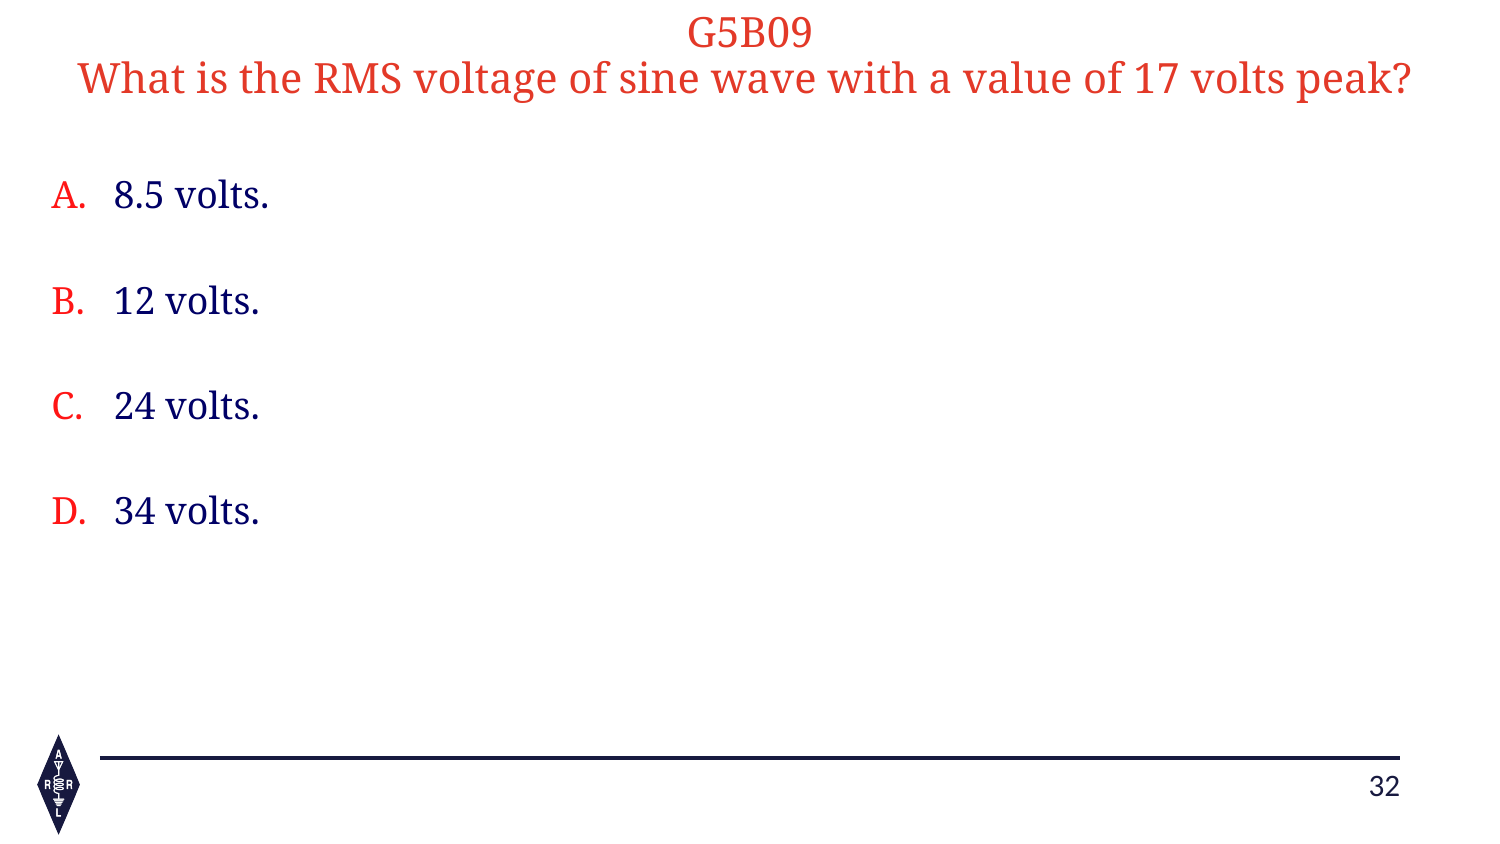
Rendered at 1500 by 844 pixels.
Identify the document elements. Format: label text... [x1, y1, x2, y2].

text_box 8.5 volts. 12 volts. 24 volts. 34 volts. [36, 164, 346, 646]
text_box G5B09 What is the RMS voltage of sine wave with a value of 17 volts peak? [0, 1, 1500, 177]
slide_number 32 [1302, 761, 1400, 807]
picture [37, 734, 80, 835]
